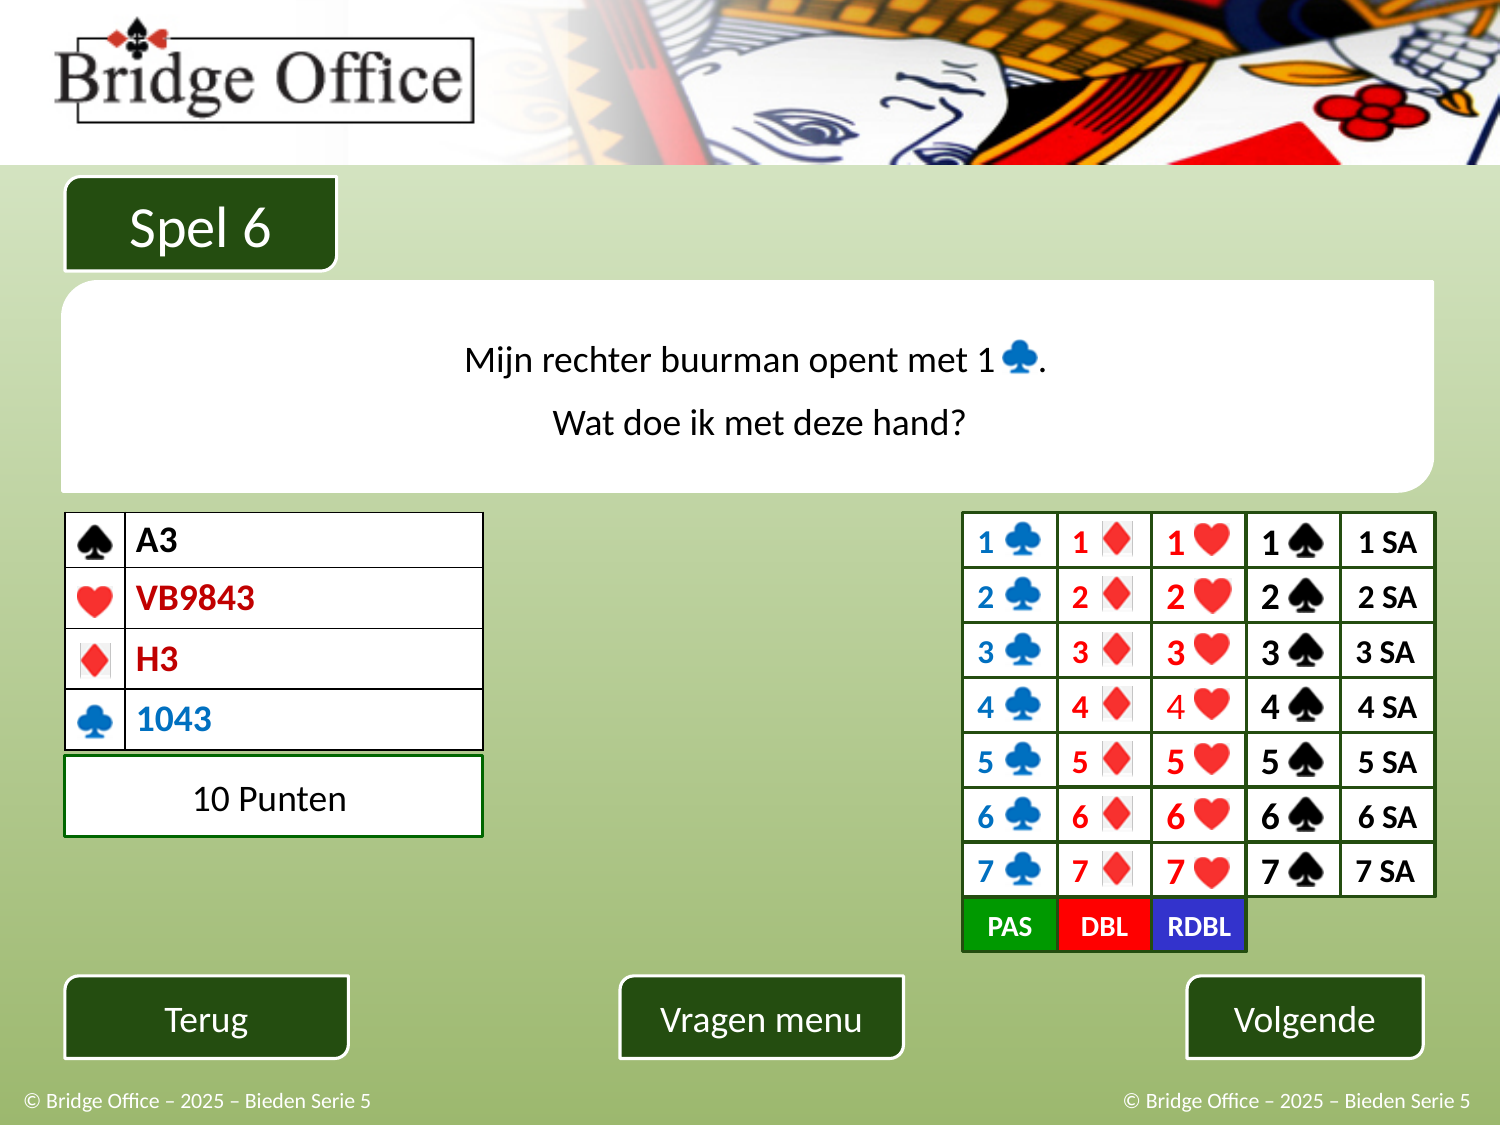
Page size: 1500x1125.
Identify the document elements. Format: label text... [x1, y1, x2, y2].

text_box 1 [1245, 511, 1342, 569]
picture [1288, 521, 1325, 558]
picture [1288, 851, 1324, 887]
picture [1193, 743, 1230, 776]
picture [77, 585, 114, 618]
picture [1099, 686, 1135, 723]
text_box 5 [961, 734, 1059, 786]
picture [1004, 521, 1041, 558]
text_box 4 [1245, 676, 1339, 734]
table_cell [66, 690, 124, 749]
picture [1288, 576, 1324, 613]
picture [1193, 523, 1230, 556]
table_cell H3 [126, 629, 482, 688]
table_cell VB9843 [126, 568, 482, 628]
table_cell 1043 [126, 690, 482, 749]
picture [1004, 576, 1041, 613]
text_box 5 SA [1339, 734, 1437, 786]
text_box 2 [961, 569, 1056, 621]
text_box 1 [961, 511, 1059, 569]
text_box 1 SA [1342, 511, 1437, 569]
text_box DBL [1059, 898, 1153, 953]
text_box Volgende [1185, 974, 1425, 1061]
text_box 6 SA [1339, 786, 1437, 844]
text_box 2 [1245, 569, 1339, 621]
table_cell [66, 568, 124, 628]
table_header [66, 513, 124, 567]
text_box [61, 280, 1435, 493]
text_box 1 [1059, 511, 1153, 569]
picture [1099, 851, 1135, 887]
text_box © Bridge Office – 2025 – Bieden Serie 5 [8, 1079, 393, 1121]
text_box 7 [1150, 841, 1245, 898]
picture [1194, 633, 1230, 666]
picture [1004, 741, 1041, 778]
text_box 6 [1056, 786, 1150, 841]
text_box 4 [1059, 676, 1150, 734]
picture [0, 0, 1500, 166]
table_header A3 [126, 513, 482, 567]
text_box 5 [1248, 734, 1339, 786]
picture [1288, 796, 1324, 832]
text_box Wat doe ik met deze hand? [537, 390, 986, 451]
text_box 3 [1150, 621, 1245, 676]
text_box 4 [961, 676, 1059, 734]
text_box 6 [961, 786, 1056, 841]
picture [1004, 851, 1041, 887]
table_cell [66, 629, 124, 688]
picture [1004, 631, 1041, 668]
picture [77, 524, 114, 561]
text_box 3 [1245, 621, 1339, 676]
picture [1099, 521, 1135, 558]
picture [1193, 578, 1232, 614]
text_box Vragen menu [618, 974, 906, 1061]
text_box 5 [1059, 734, 1153, 786]
text_box 6 [1245, 786, 1339, 841]
text_box 3 [1056, 621, 1150, 676]
picture [1193, 857, 1230, 890]
text_box 3 SA [1339, 621, 1437, 676]
text_box PAS [961, 896, 1059, 953]
picture [1099, 576, 1135, 613]
text_box Terug [63, 974, 350, 1061]
picture [1288, 686, 1324, 723]
text_box 5 [1153, 734, 1248, 786]
picture [1193, 688, 1230, 721]
picture [1004, 686, 1041, 723]
text_box 1 [1153, 511, 1245, 569]
picture [1001, 339, 1038, 375]
text_box 2 [1153, 569, 1245, 621]
text_box 6 [1150, 786, 1245, 841]
text_box RDBL [1153, 898, 1248, 953]
text_box Spel 6 [63, 179, 339, 273]
picture [1099, 741, 1135, 778]
text_box 2 [1056, 569, 1153, 621]
text_box Mijn rechter buurman opent met 1 . [449, 327, 1075, 388]
text_box © Bridge Office – 2025 – Bieden Serie 5 [1107, 1079, 1500, 1121]
text_box 7 [961, 841, 1056, 896]
text_box 3 [961, 621, 1056, 676]
picture [1288, 631, 1324, 668]
text_box 4 [1150, 676, 1245, 734]
text_box 7 [1245, 841, 1339, 898]
picture [1099, 796, 1135, 833]
picture [1004, 796, 1041, 833]
picture [77, 703, 114, 740]
picture [77, 643, 114, 679]
picture [1193, 798, 1230, 830]
text_box 7 [1056, 841, 1150, 898]
picture [1288, 741, 1324, 778]
text_box 10 Punten [63, 754, 484, 838]
picture [1099, 631, 1135, 668]
text_box 4 SA [1339, 676, 1437, 734]
text_box 7 SA [1339, 844, 1437, 898]
text_box 2 SA [1339, 569, 1437, 621]
